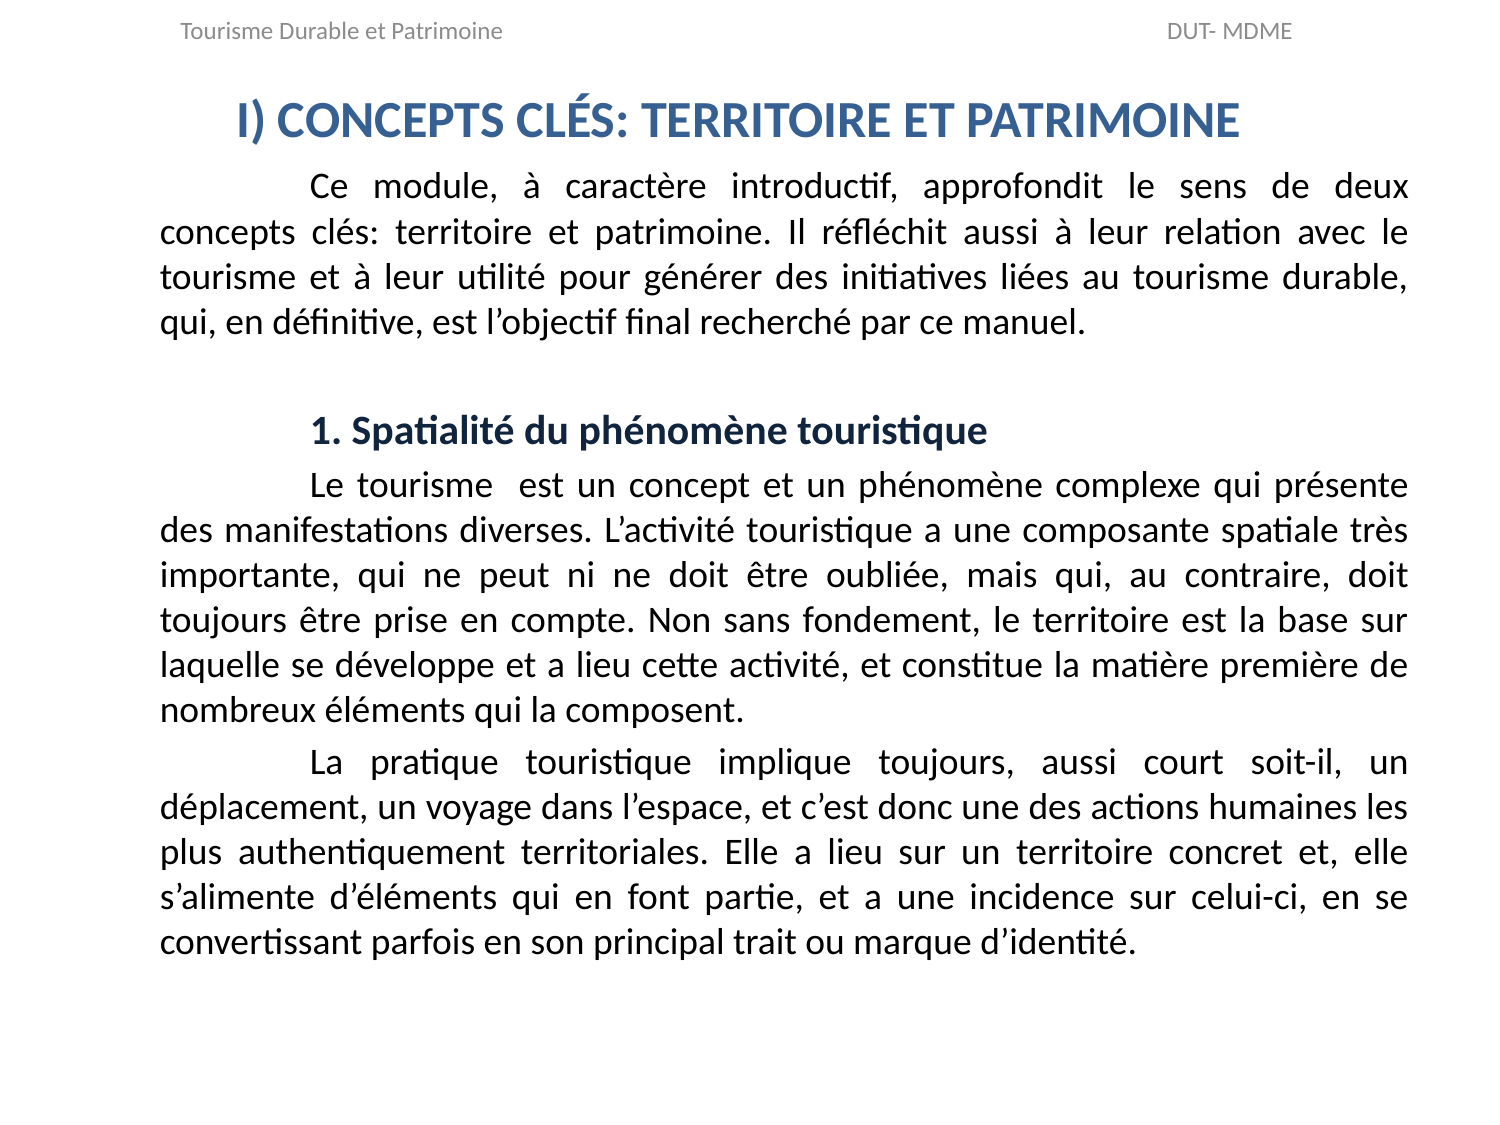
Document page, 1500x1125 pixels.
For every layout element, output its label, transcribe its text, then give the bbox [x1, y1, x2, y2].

list Ce module, à caractère introductif, approfondit le sens de deux concepts clés: territoire et patrimoine. Il réfléchit aussi à leur relation avec le tourisme et à leur utilité pour générer des initiatives liées au tourisme durable, qui, en définitive, est l’objectif final recherché par ce manuel. 1. Spatialité du phénomène touristique Le tourisme est un concept et un phénomène complexe qui présente des manifestations diverses. L’activité touristique a une composante spatiale très importante, qui ne peut ni ne doit être oubliée, mais qui, au contraire, doit toujours être prise en compte. Non sans fondement, le territoire est la base sur laquelle se développe et a lieu cette activité, et constitue la matière première de nombreux éléments qui la composent. La pratique touristique implique toujours, aussi court soit-il, un déplacement, un voyage dans l’espace, et c’est donc une des actions humaines les plus authentiquement territoriales. Elle a lieu sur un territoire concret et, elle s’alimente d’éléments qui en font partie, et a une incidence sur celui-ci, en se convertissant parfois en son principal trait ou marque d’identité. [88, 149, 1425, 1027]
footer Tourisme Durable et Patrimoine DUT- MDME [41, 0, 1436, 60]
title I) Concepts clés: territoire et patrimoine [126, 60, 1352, 149]
